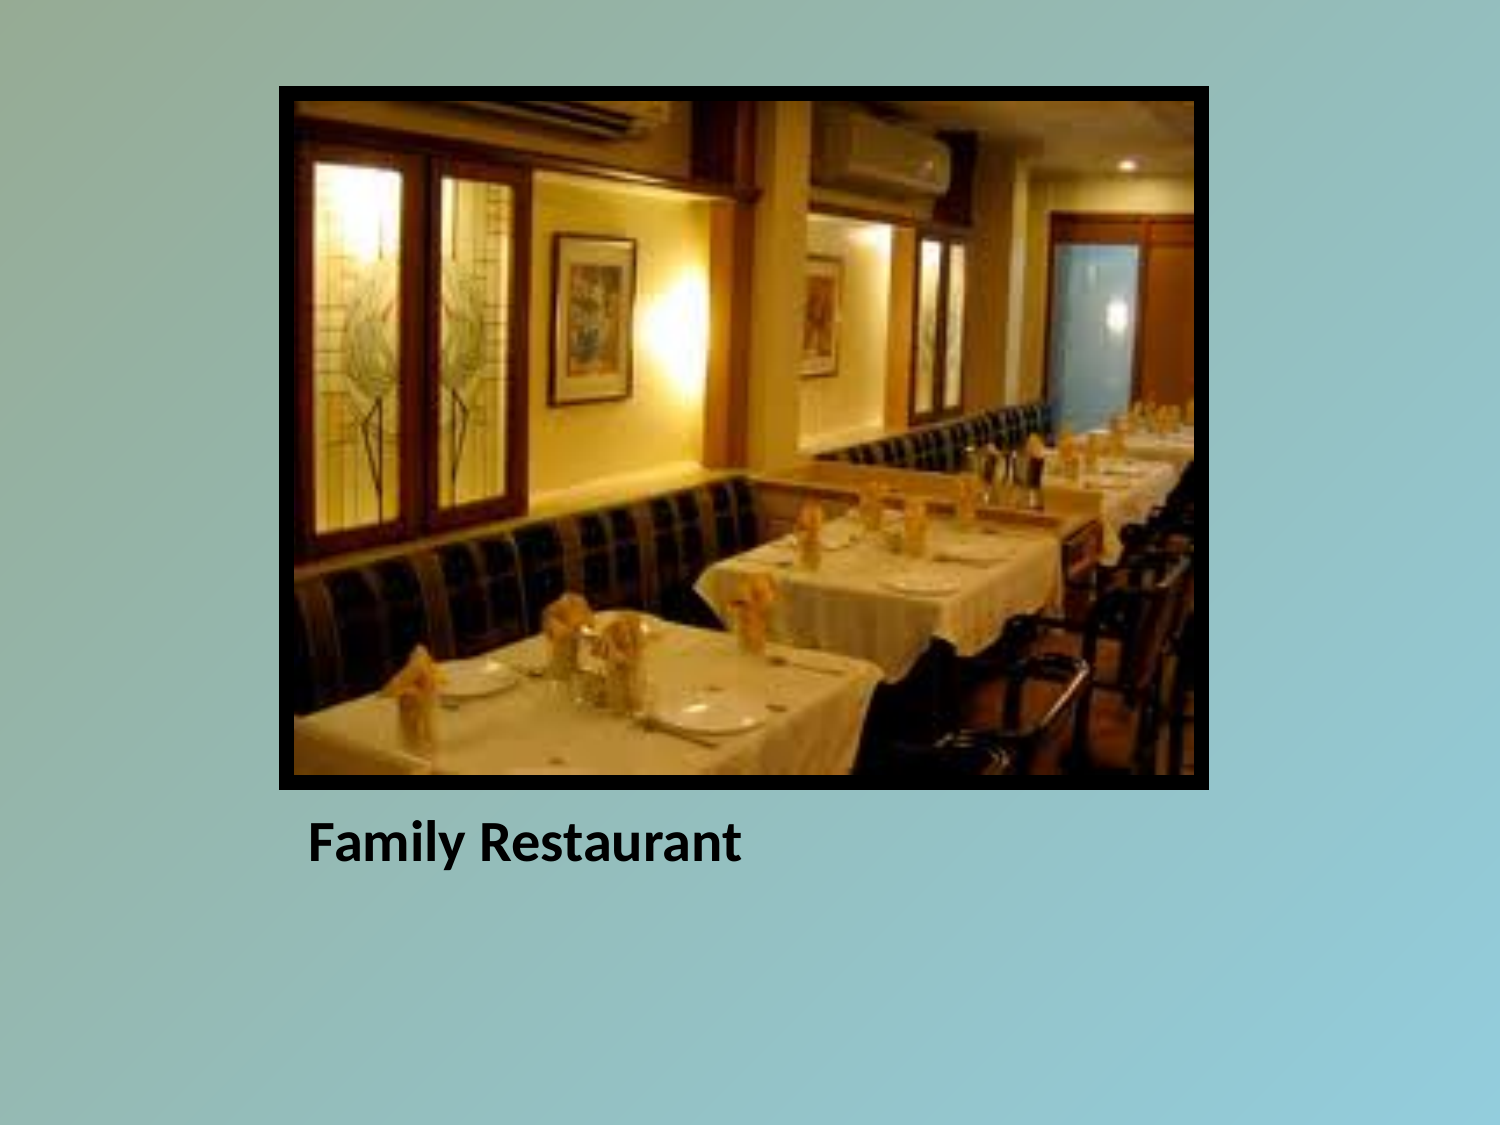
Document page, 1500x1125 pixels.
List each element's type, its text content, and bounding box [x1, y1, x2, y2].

title Family Restaurant [294, 790, 1194, 881]
picture [293, 100, 1195, 776]
